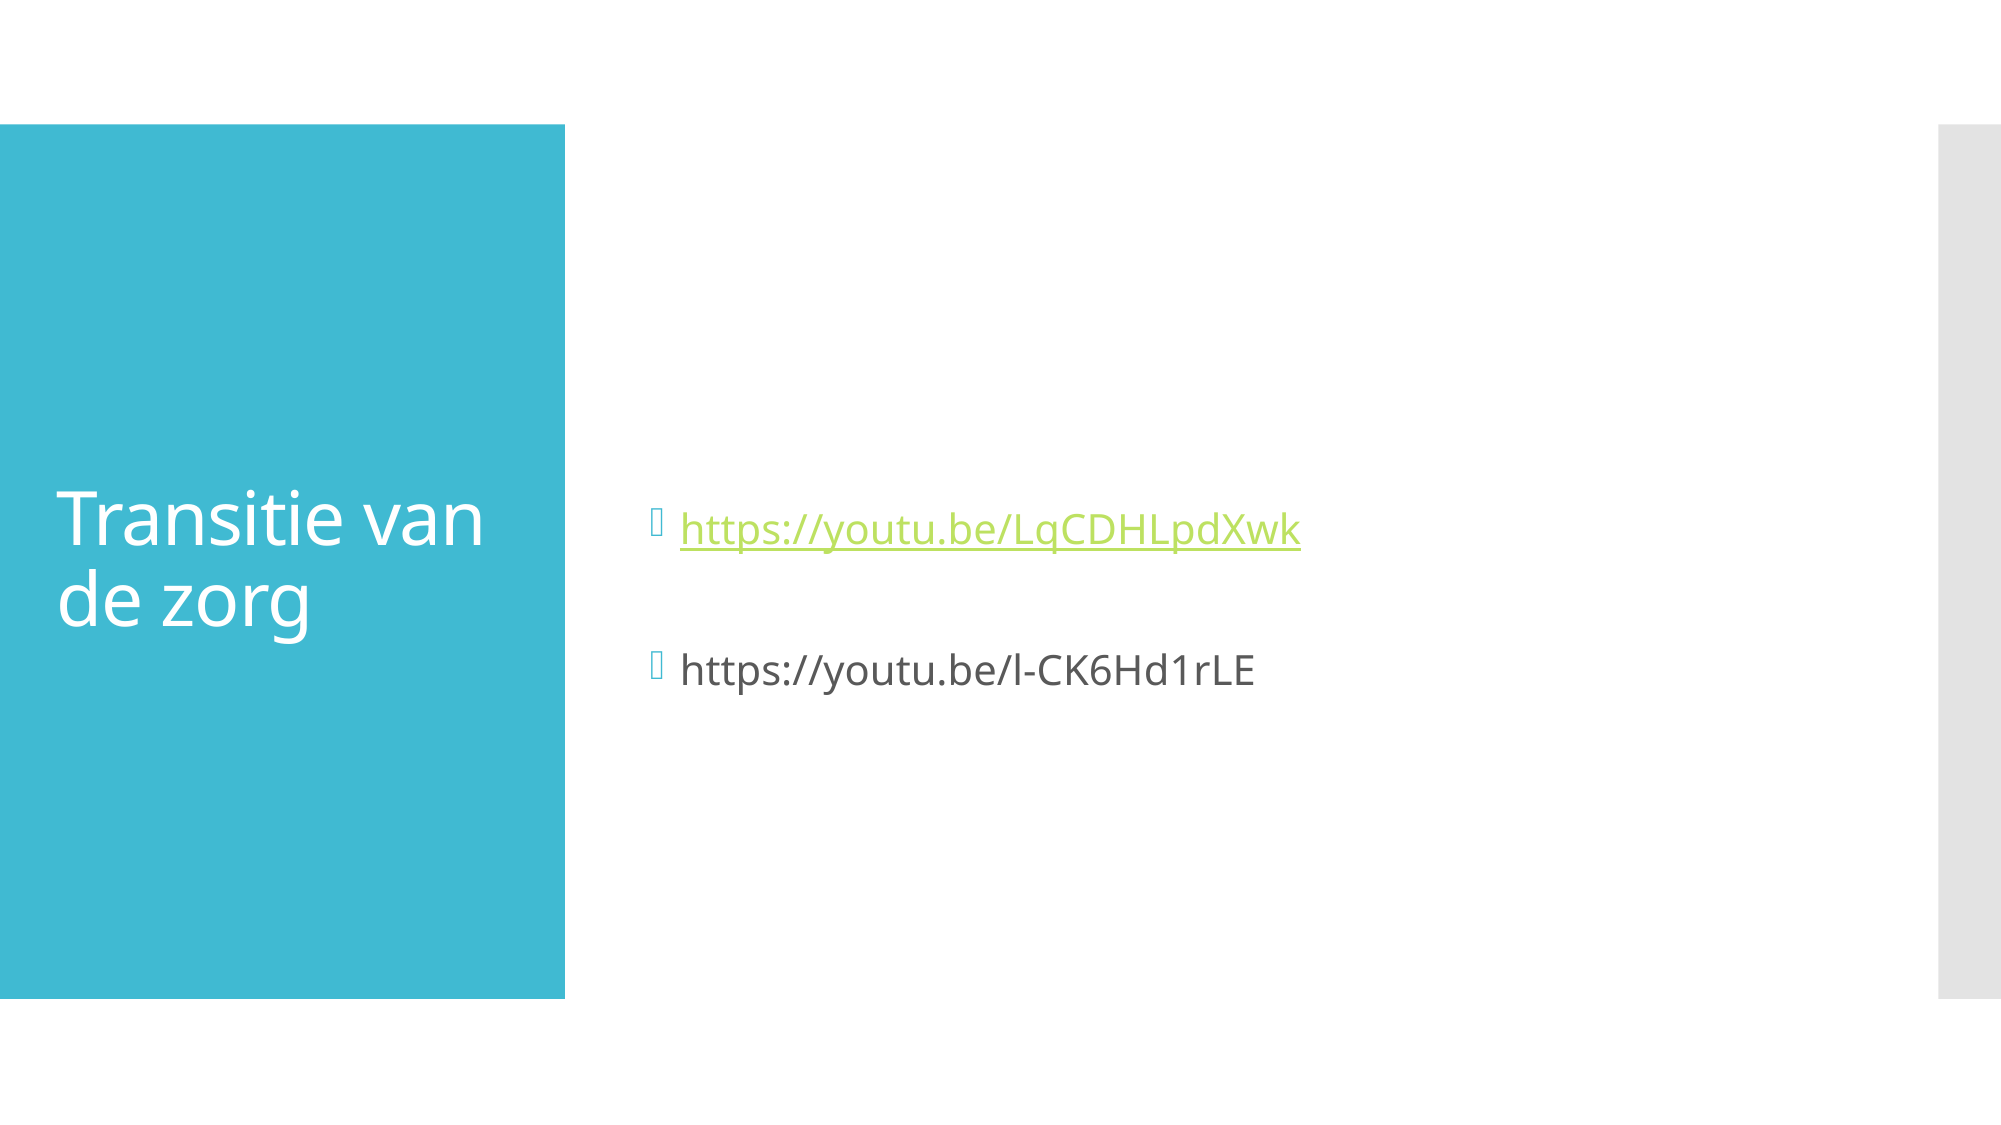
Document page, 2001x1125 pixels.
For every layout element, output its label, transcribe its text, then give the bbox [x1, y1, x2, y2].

list https://youtu.be/LqCDHLpdXwk https://youtu.be/l-CK6Hd1rLE [634, 141, 1835, 982]
title Transitie van de zorg [41, 184, 525, 940]
